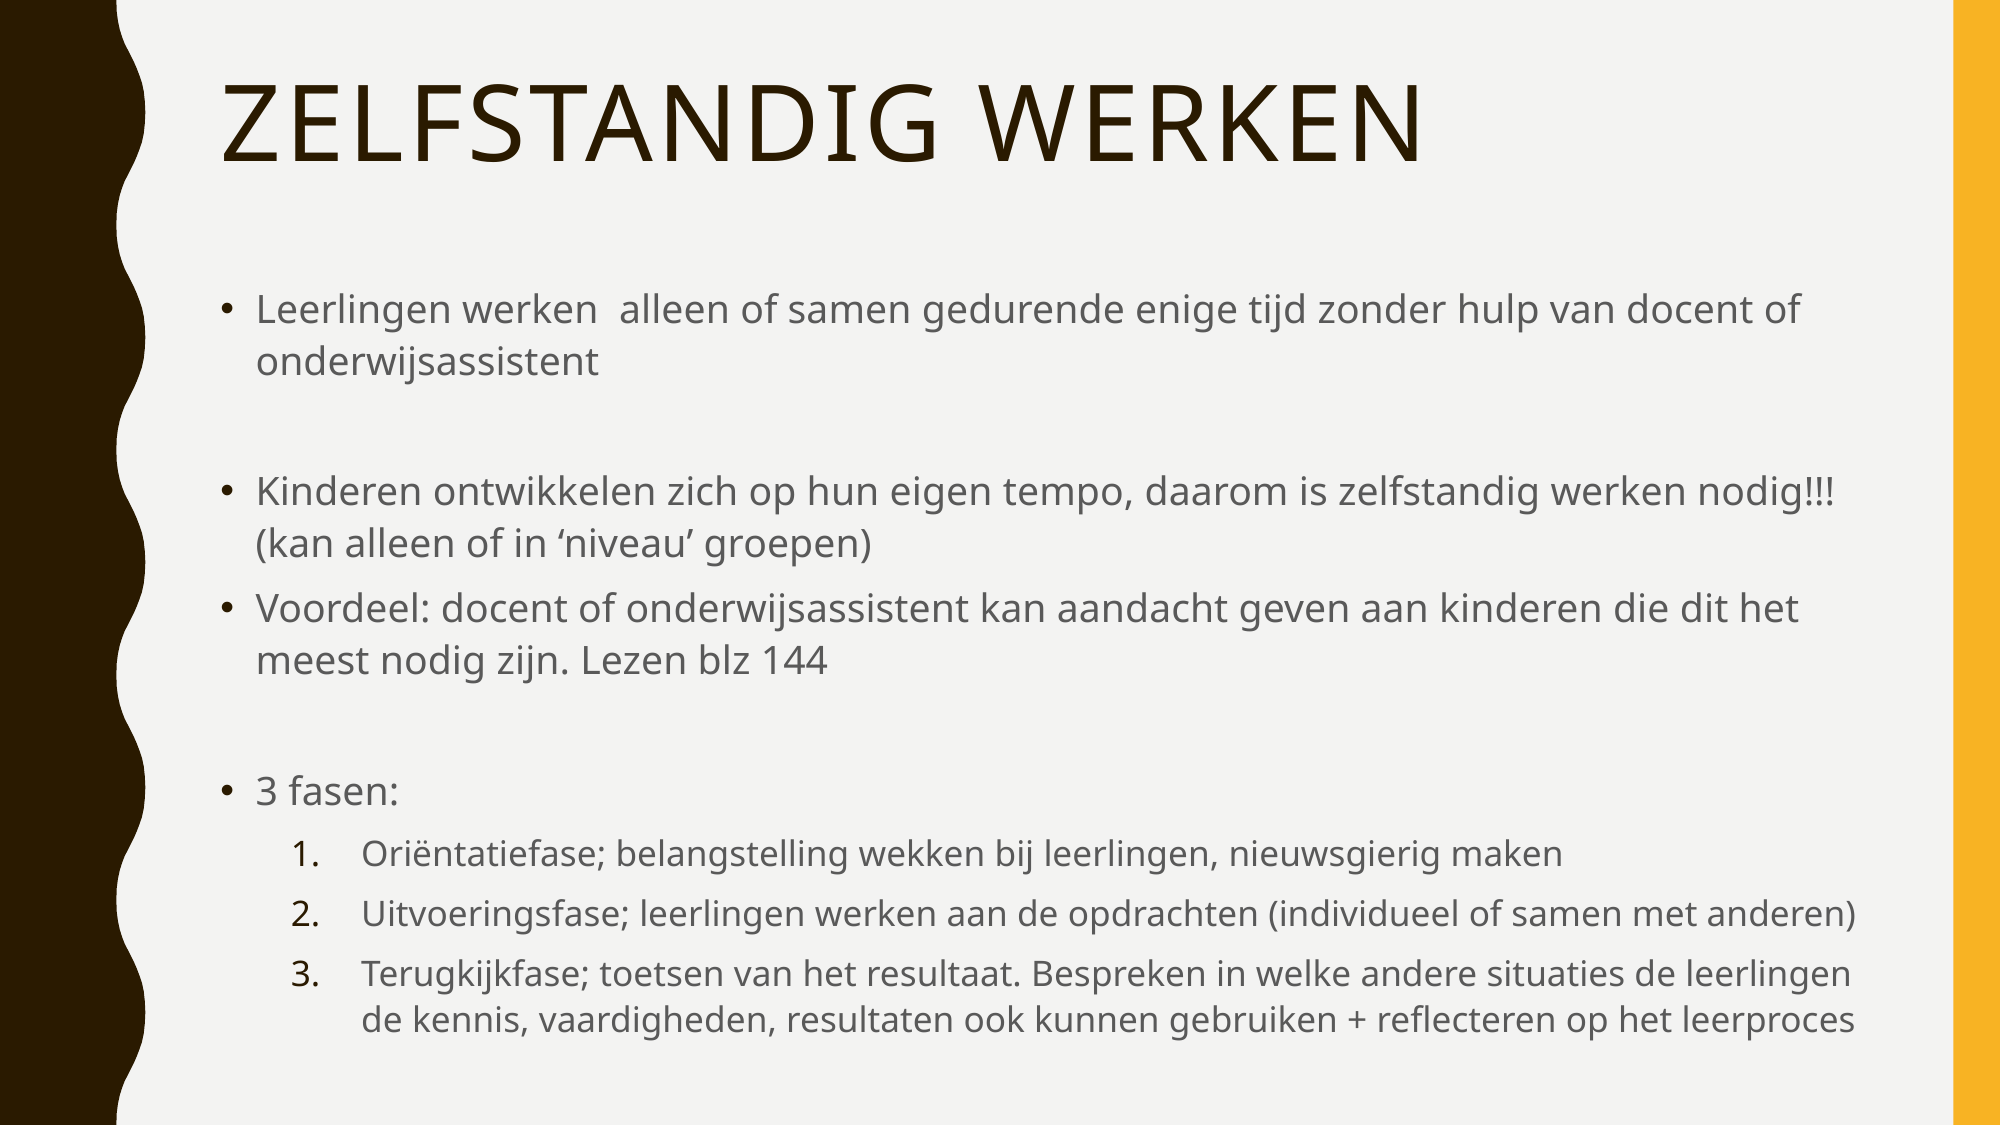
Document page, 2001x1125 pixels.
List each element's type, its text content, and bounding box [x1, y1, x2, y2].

list Leerlingen werken alleen of samen gedurende enige tijd zonder hulp van docent of onderwijsassistent Kinderen ontwikkelen zich op hun eigen tempo, daarom is zelfstandig werken nodig!!! (kan alleen of in ‘niveau’ groepen) Voordeel: docent of onderwijsassistent kan aandacht geven aan kinderen die dit het meest nodig zijn. Lezen blz 144 3 fasen: Oriëntatiefase; belangstelling wekken bij leerlingen, nieuwsgierig maken Uitvoeringsfase; leerlingen werken aan de opdrachten (individueel of samen met anderen) Terugkijkfase; toetsen van het resultaat. Bespreken in welke andere situaties de leerlingen de kennis, vaardigheden, resultaten ook kunnen gebruiken + reflecteren op het leerproces [205, 272, 1875, 1102]
title Zelfstandig werken [205, 62, 1875, 272]
